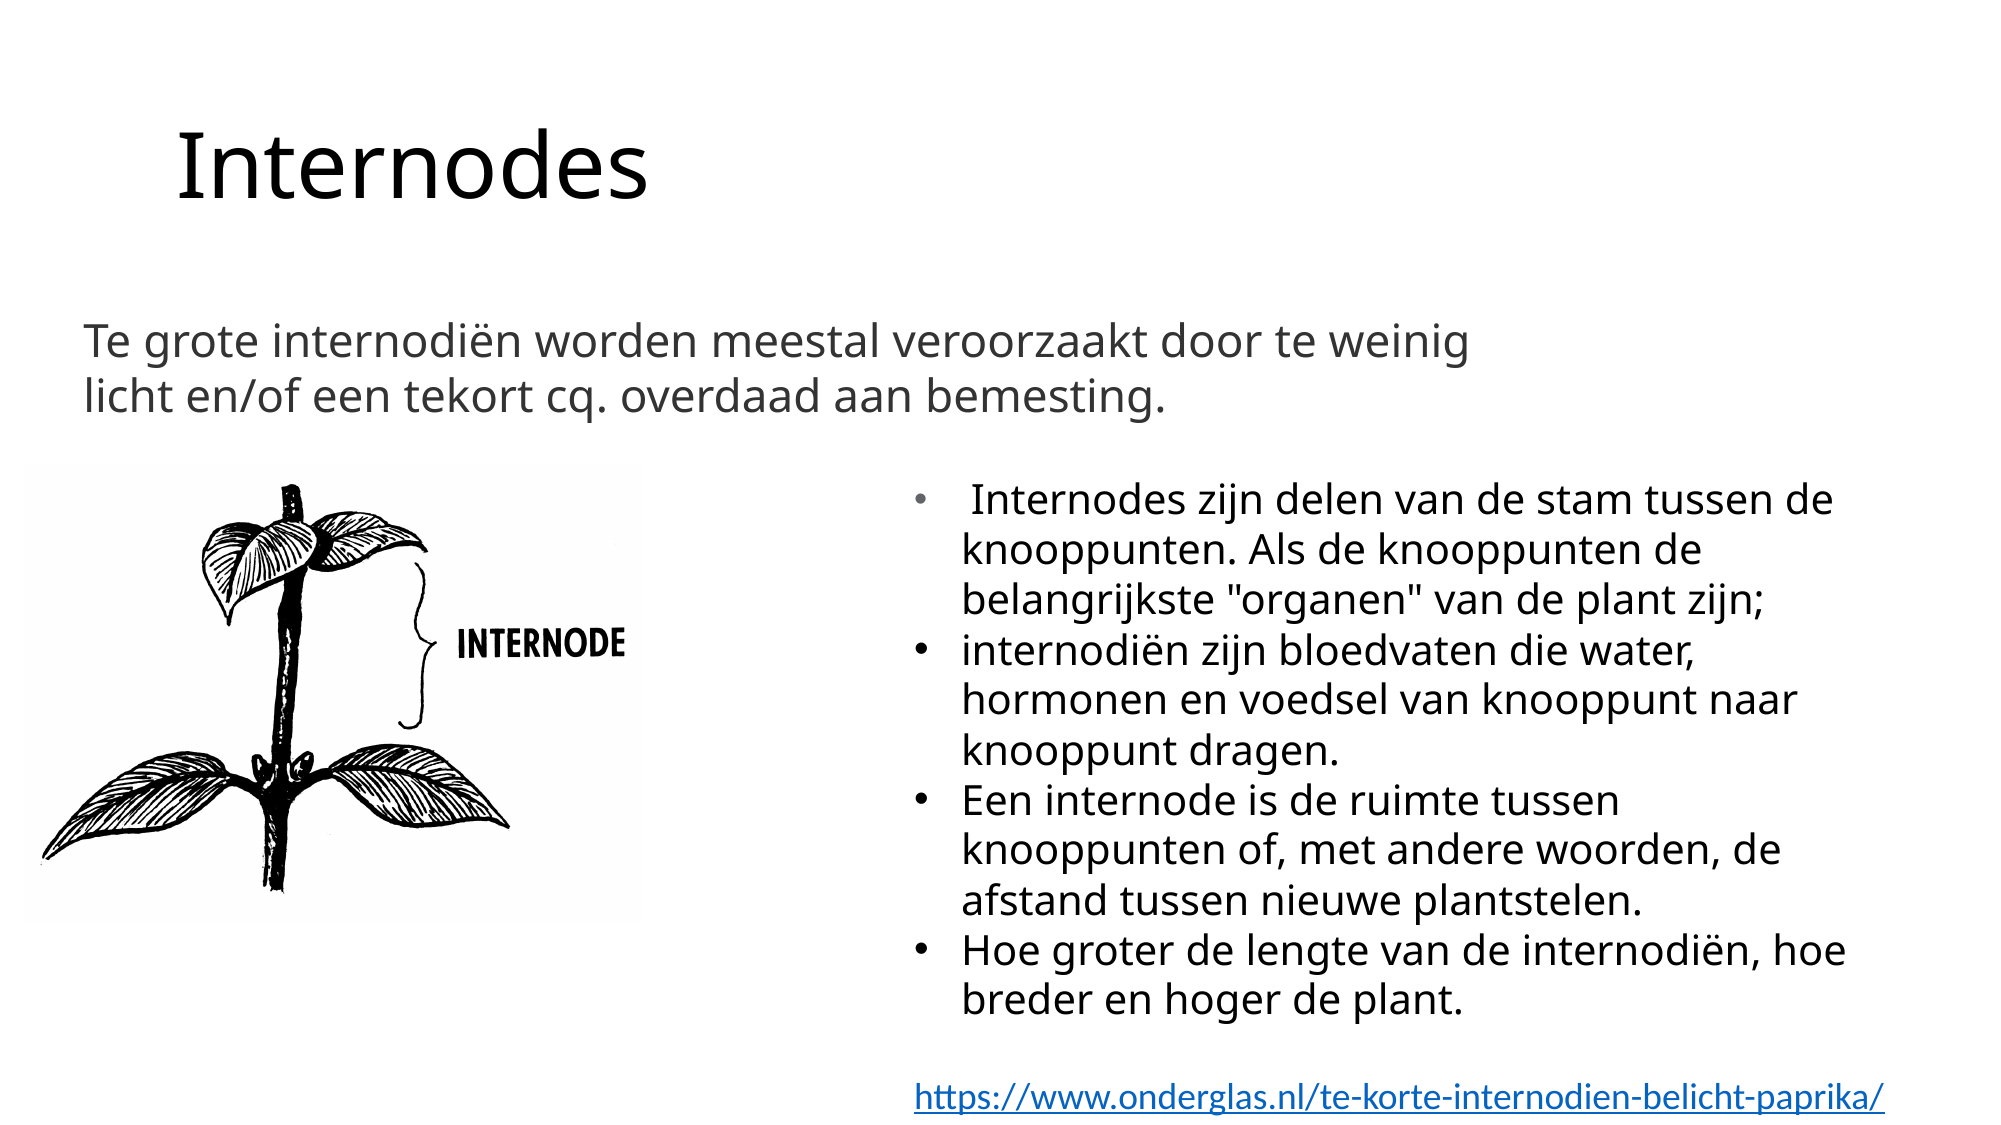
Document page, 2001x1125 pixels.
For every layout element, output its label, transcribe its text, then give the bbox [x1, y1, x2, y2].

picture [25, 465, 644, 924]
text_box Internodes zijn delen van de stam tussen de knooppunten. Als de knooppunten de belangrijkste "organen" van de plant zijn; internodiën zijn bloedvaten die water, hormonen en voedsel van knooppunt naar knooppunt dragen. Een internode is de ruimte tussen knooppunten of, met andere woorden, de afstand tussen nieuwe plantstelen. Hoe groter de lengte van de internodiën, hoe breder en hoger de plant. [899, 465, 1900, 1031]
text_box Te grote internodiën worden meestal veroorzaakt door te weinig licht en/of een tekort cq. overdaad aan bemesting. [68, 304, 1550, 429]
text_box https://www.onderglas.nl/te-korte-internodien-belicht-paprika/ [899, 1064, 2000, 1125]
title Internodes [137, 59, 1863, 278]
